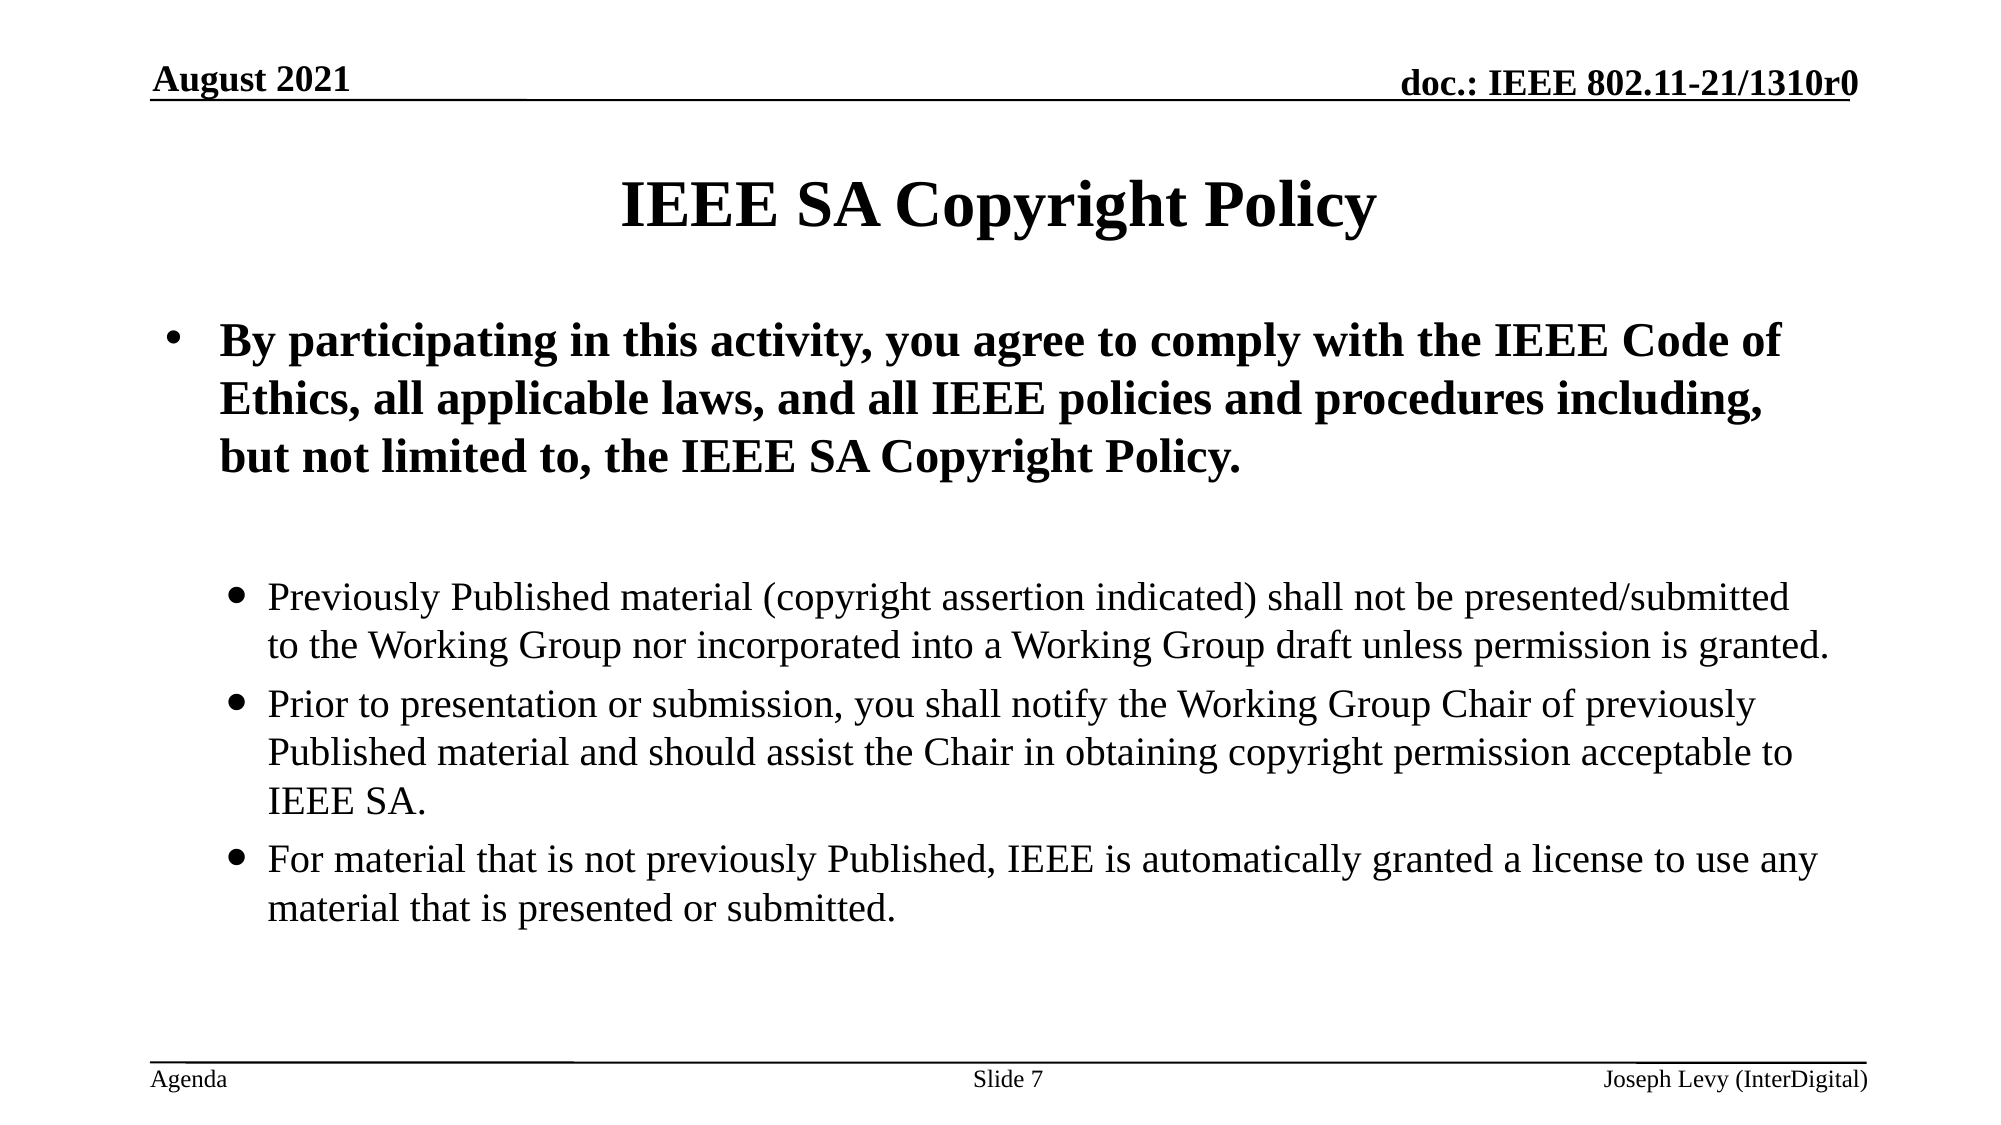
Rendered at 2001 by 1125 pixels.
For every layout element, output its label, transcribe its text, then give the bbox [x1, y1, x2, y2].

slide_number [152, 54, 563, 100]
footer Joseph Levy (InterDigital) [1171, 1061, 1869, 1093]
slide_number Slide 7 [950, 1061, 1067, 1123]
title IEEE SA Copyright Policy [149, 112, 1850, 288]
list By participating in this activity, you agree to comply with the IEEE Code of Ethics, all applicable laws, and all IEEE policies and procedures including, but not limited to, the IEEE SA Copyright Policy. Previously Published material (copyright assertion indicated) shall not be presented/submitted to the Working Group nor incorporated into a Working Group draft unless permission is granted. Prior to presentation or submission, you shall notify the Working Group Chair of previously Published material and should assist the Chair in obtaining copyright permission acceptable to IEEE SA. For material that is not previously Published, IEEE is automatically granted a license to use any material that is presented or submitted. [149, 299, 1850, 975]
